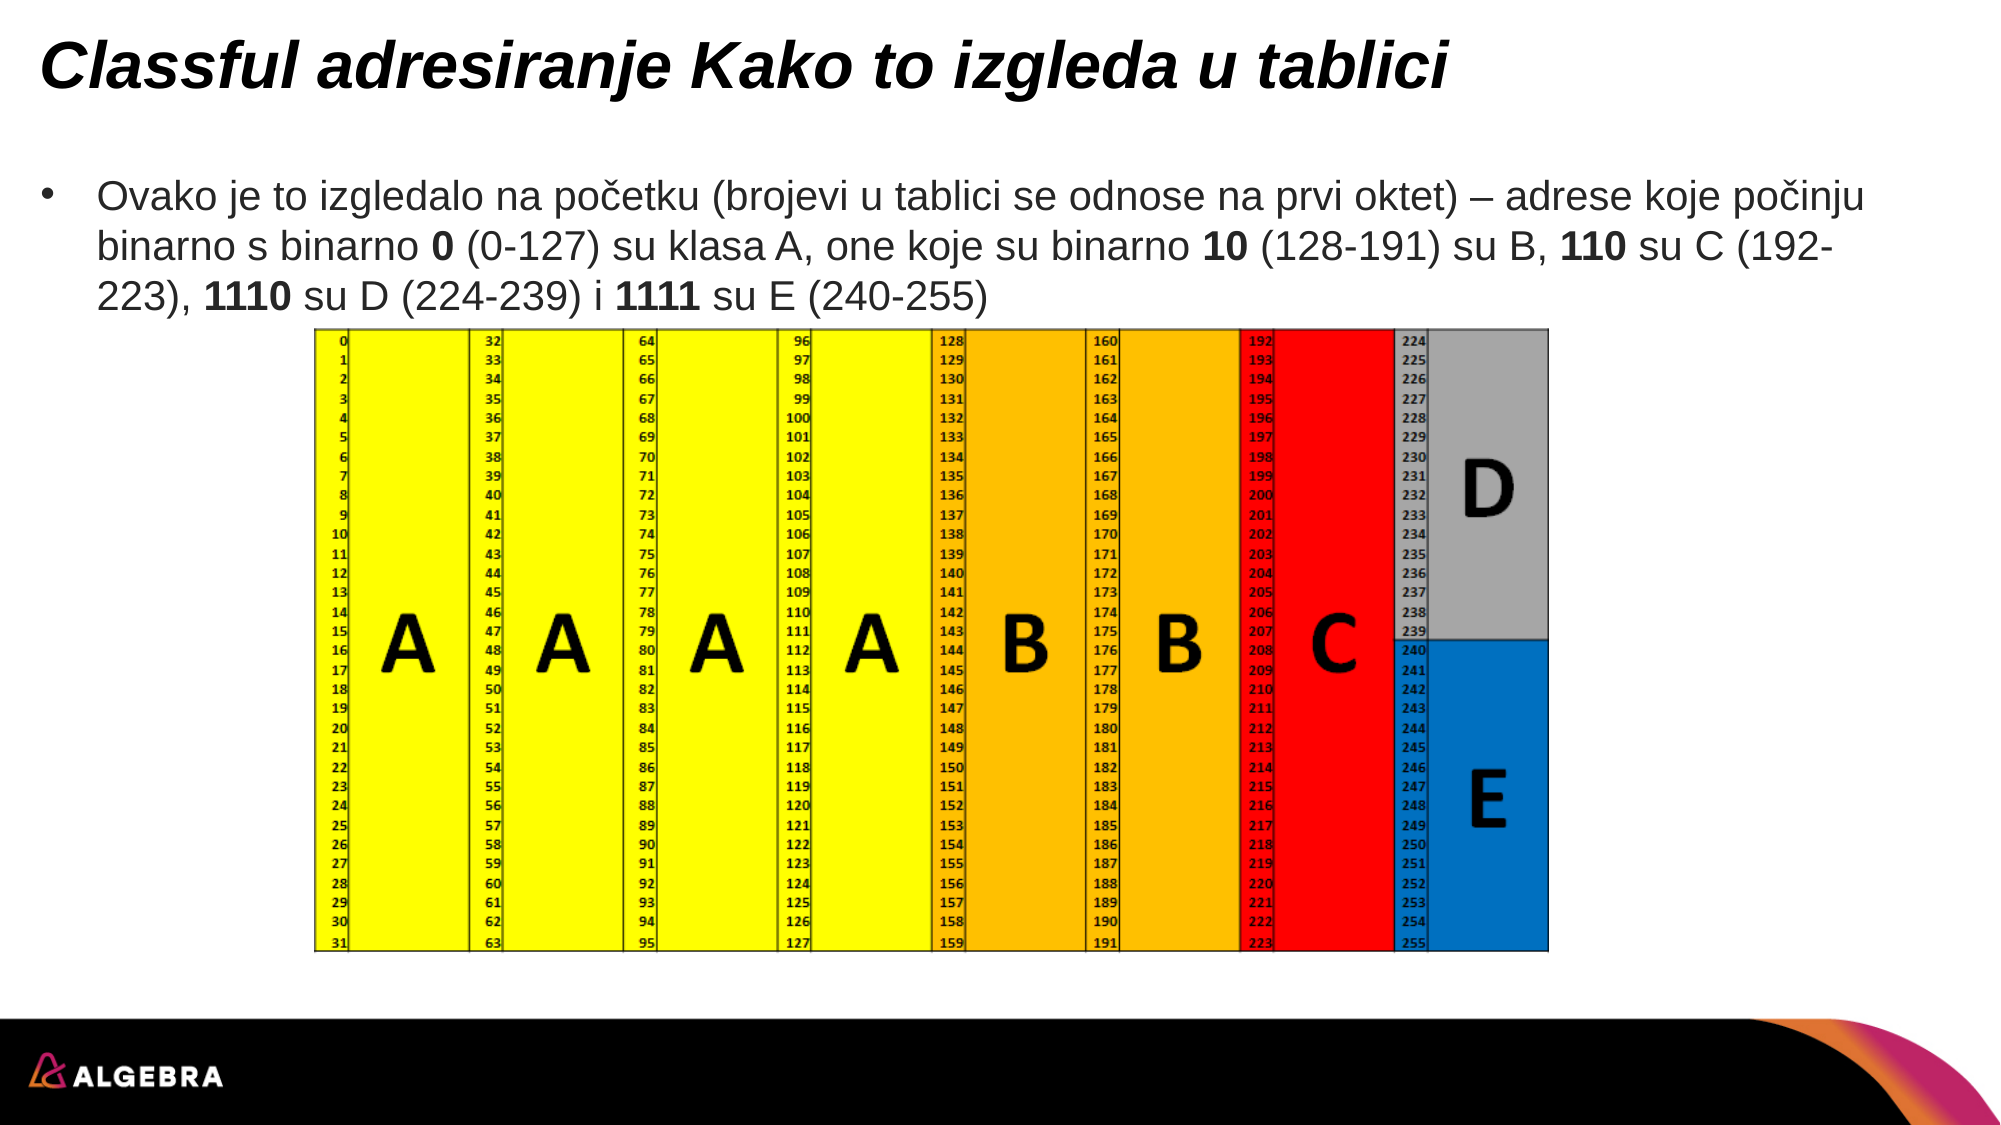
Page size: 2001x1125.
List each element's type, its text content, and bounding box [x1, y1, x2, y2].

text_box Ovako je to izgledalo na početku (brojevi u tablici se odnose na prvi oktet) – adrese koje počinju binarno s binarno 0 (0-127) su klasa A, one koje su binarno 10 (128-191) su B, 110 su C (192-223), 1110 su D (224-239) i 1111 su E (240-255) [25, 161, 1895, 326]
title Classful adresiranje Kako to izgleda u tablici [39, 23, 1989, 200]
picture [0, 0, 2001, 1125]
